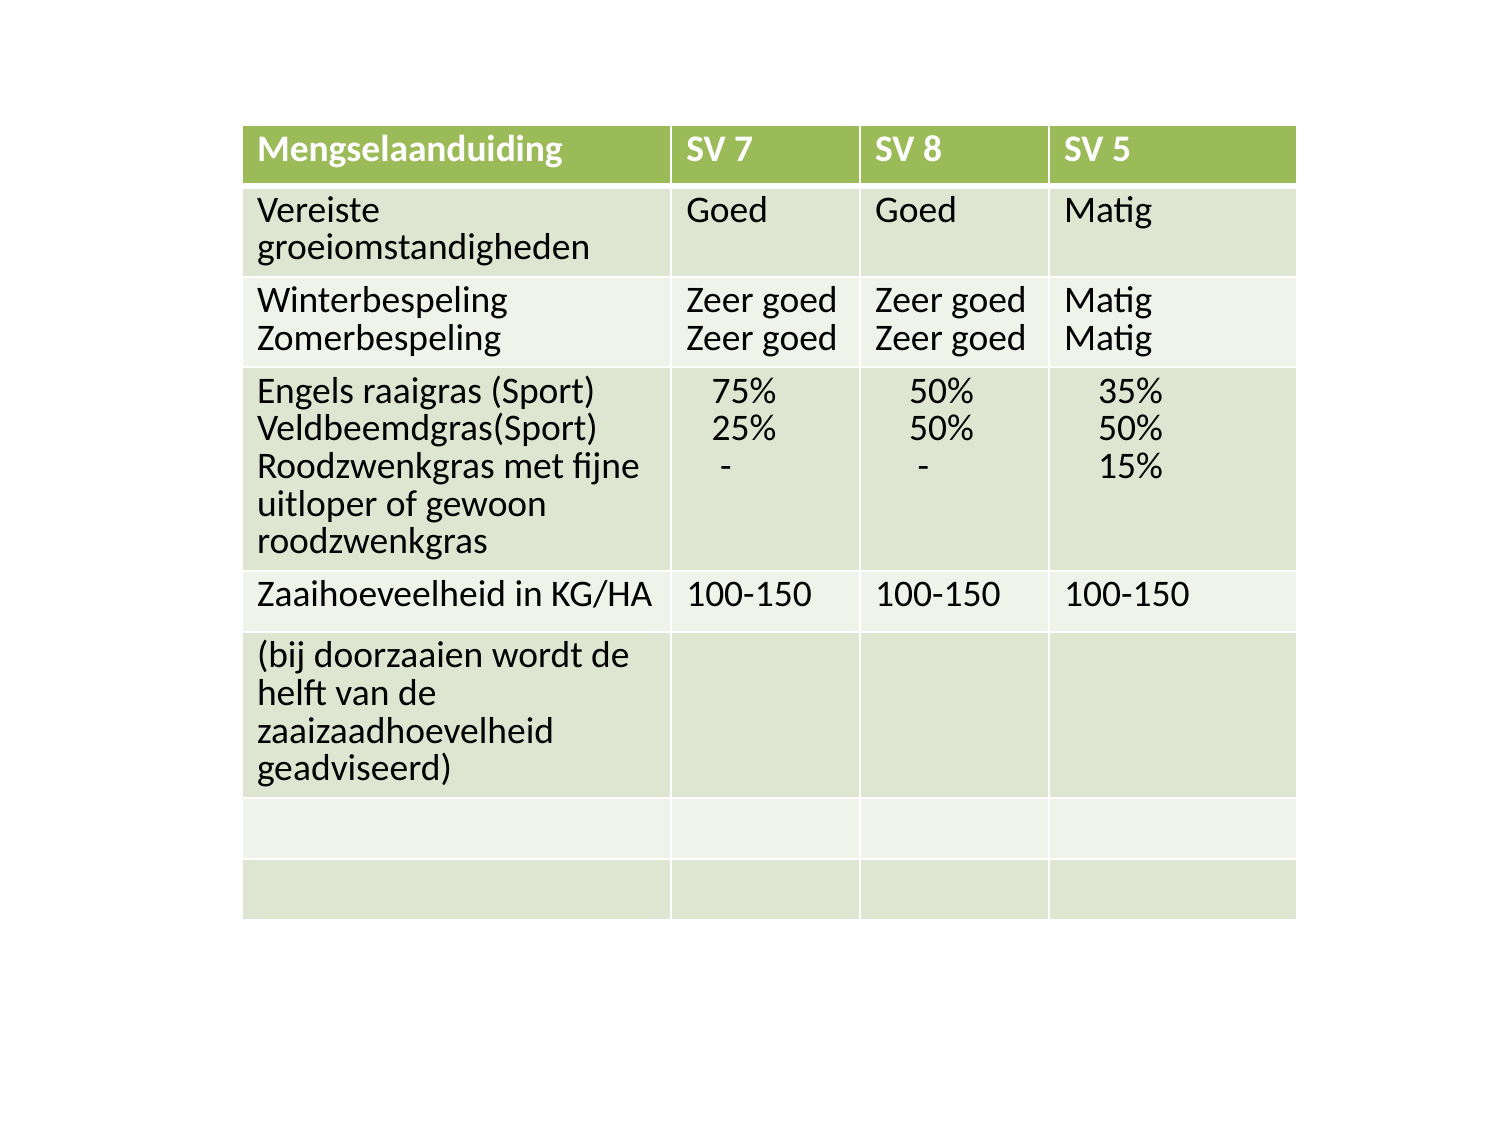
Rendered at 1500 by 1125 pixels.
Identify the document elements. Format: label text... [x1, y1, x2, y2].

table_cell [672, 633, 859, 797]
table_cell [861, 799, 1048, 858]
table_cell [672, 860, 859, 919]
table_cell 75% 25% - [672, 368, 859, 570]
table_cell 100-150 [672, 572, 859, 631]
table_header SV 5 [1050, 126, 1296, 183]
table_cell Matig Matig [1050, 278, 1296, 366]
table_cell Goed [672, 189, 859, 276]
table_cell Zaaihoeveelheid in KG/HA [243, 572, 670, 631]
table_cell Zeer goed Zeer goed [672, 278, 859, 366]
table_cell Vereiste groeiomstandigheden [243, 189, 670, 276]
table_cell 35% 50% 15% [1050, 368, 1296, 570]
table_cell Engels raaigras (Sport) Veldbeemdgras(Sport) Roodzwenkgras met fijne uitloper of gewoon roodzwenkgras [243, 368, 670, 570]
table_cell 50% 50% - [861, 368, 1048, 570]
table_cell [243, 799, 670, 858]
table_cell [861, 633, 1048, 797]
table_cell Winterbespeling Zomerbespeling [243, 278, 670, 366]
table_cell [1050, 799, 1296, 858]
table_cell [243, 860, 670, 919]
table_cell [672, 799, 859, 858]
table_header Mengselaanduiding [243, 126, 670, 183]
table_cell (bij doorzaaien wordt de helft van de zaaizaadhoevelheid geadviseerd) [243, 633, 670, 797]
table_cell [1050, 860, 1296, 919]
table_header SV 7 [672, 126, 859, 183]
table_cell [861, 860, 1048, 919]
table_cell 100-150 [861, 572, 1048, 631]
table_cell Goed [861, 189, 1048, 276]
table_cell 100-150 [1050, 572, 1296, 631]
table_header SV 8 [861, 126, 1048, 183]
table_cell Matig [1050, 189, 1296, 276]
table_cell Zeer goed Zeer goed [861, 278, 1048, 366]
table_cell [1050, 633, 1296, 797]
